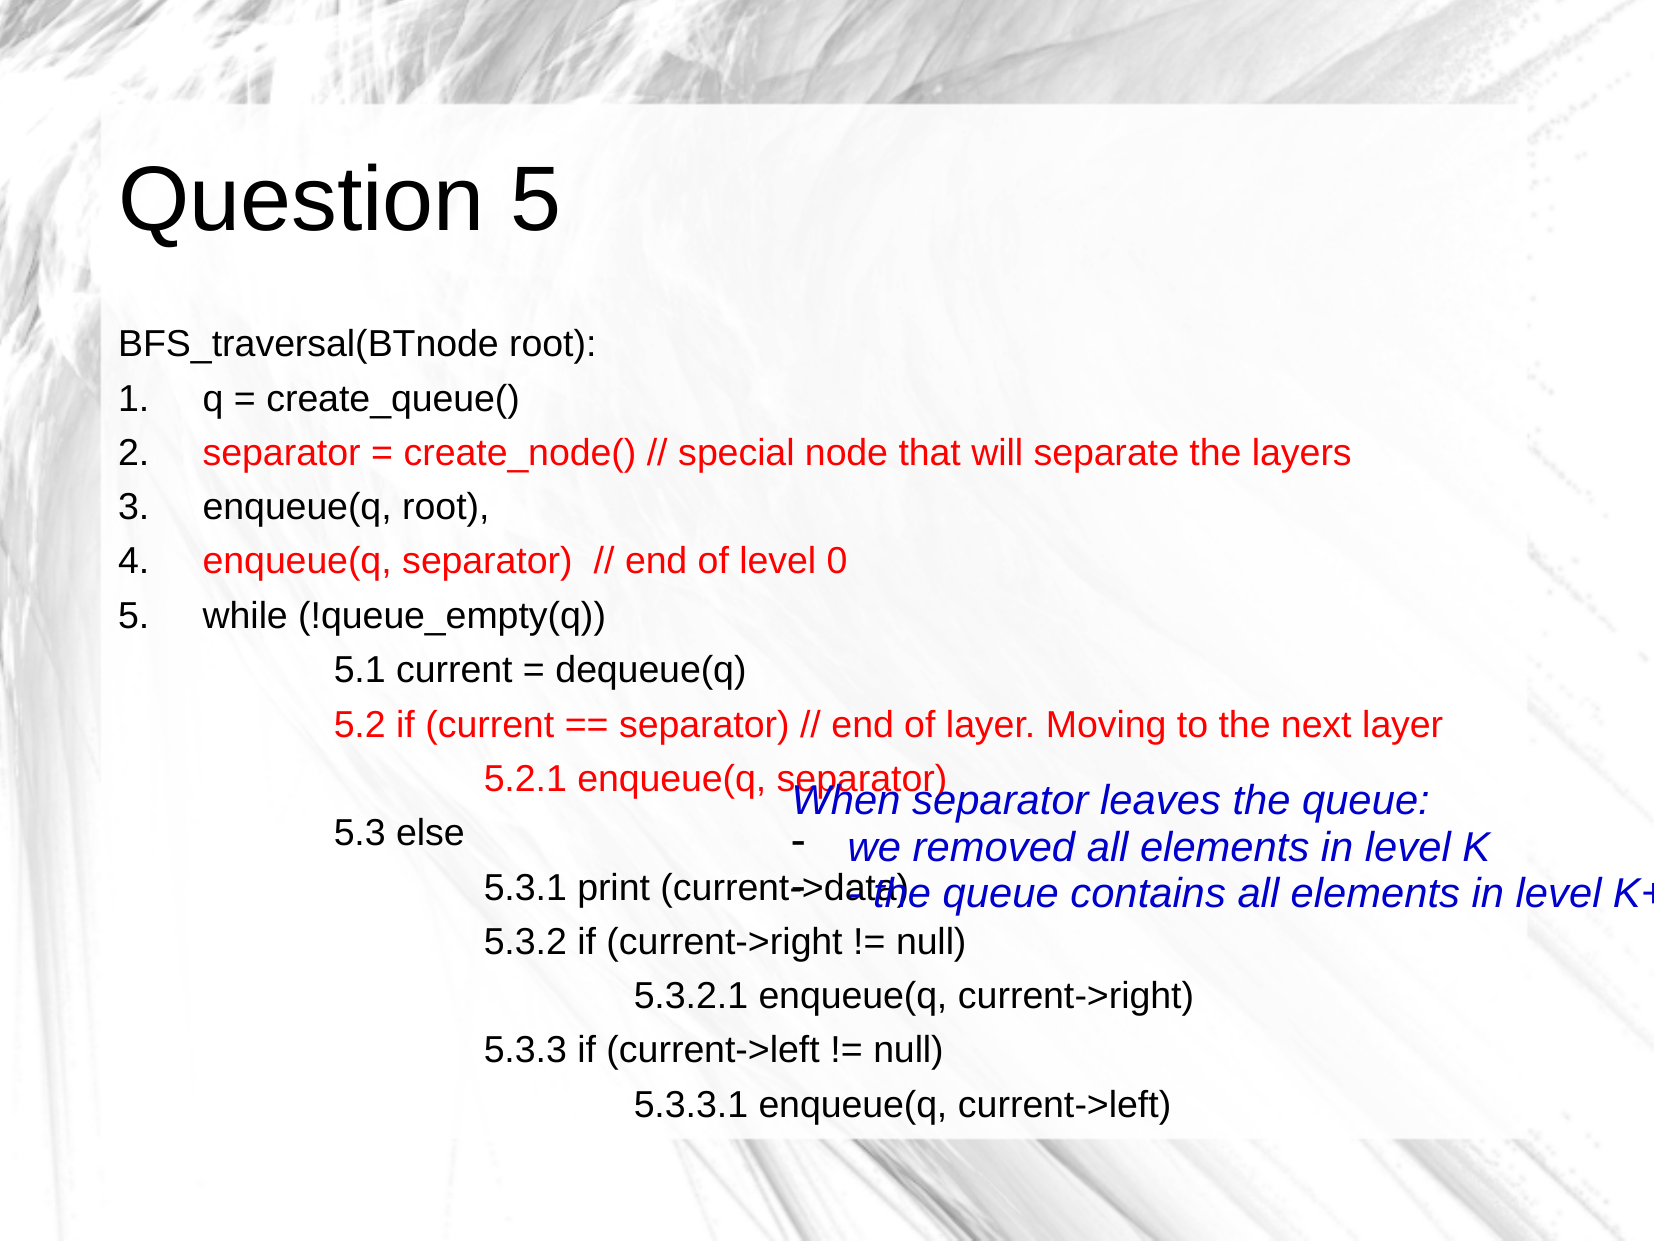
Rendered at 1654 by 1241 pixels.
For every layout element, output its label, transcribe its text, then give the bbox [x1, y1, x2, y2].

text_box When separator leaves the queue: we removed all elements in level K - the queue contains all elements in level K+1 [776, 770, 1654, 925]
picture [0, 0, 1654, 1241]
list BFS_traversal(BTnode root): q = create_queue() separator = create_node() // special node that will separate the layers enqueue(q, root), enqueue(q, separator) // end of level 0 while (!queue_empty(q)) 5.1 current = dequeue(q) 5.2 if (current == separator) // end of layer. Moving to the next layer 5.2.1 enqueue(q, separator) 5.3 else 5.3.1 print (current->data) 5.3.2 if (current->right != null) 5.3.2.1 enqueue(q, current->right) 5.3.3 if (current->left != null) 5.3.3.1 enqueue(q, current->left) [118, 319, 1571, 1109]
title Question 5 [118, 93, 1506, 299]
